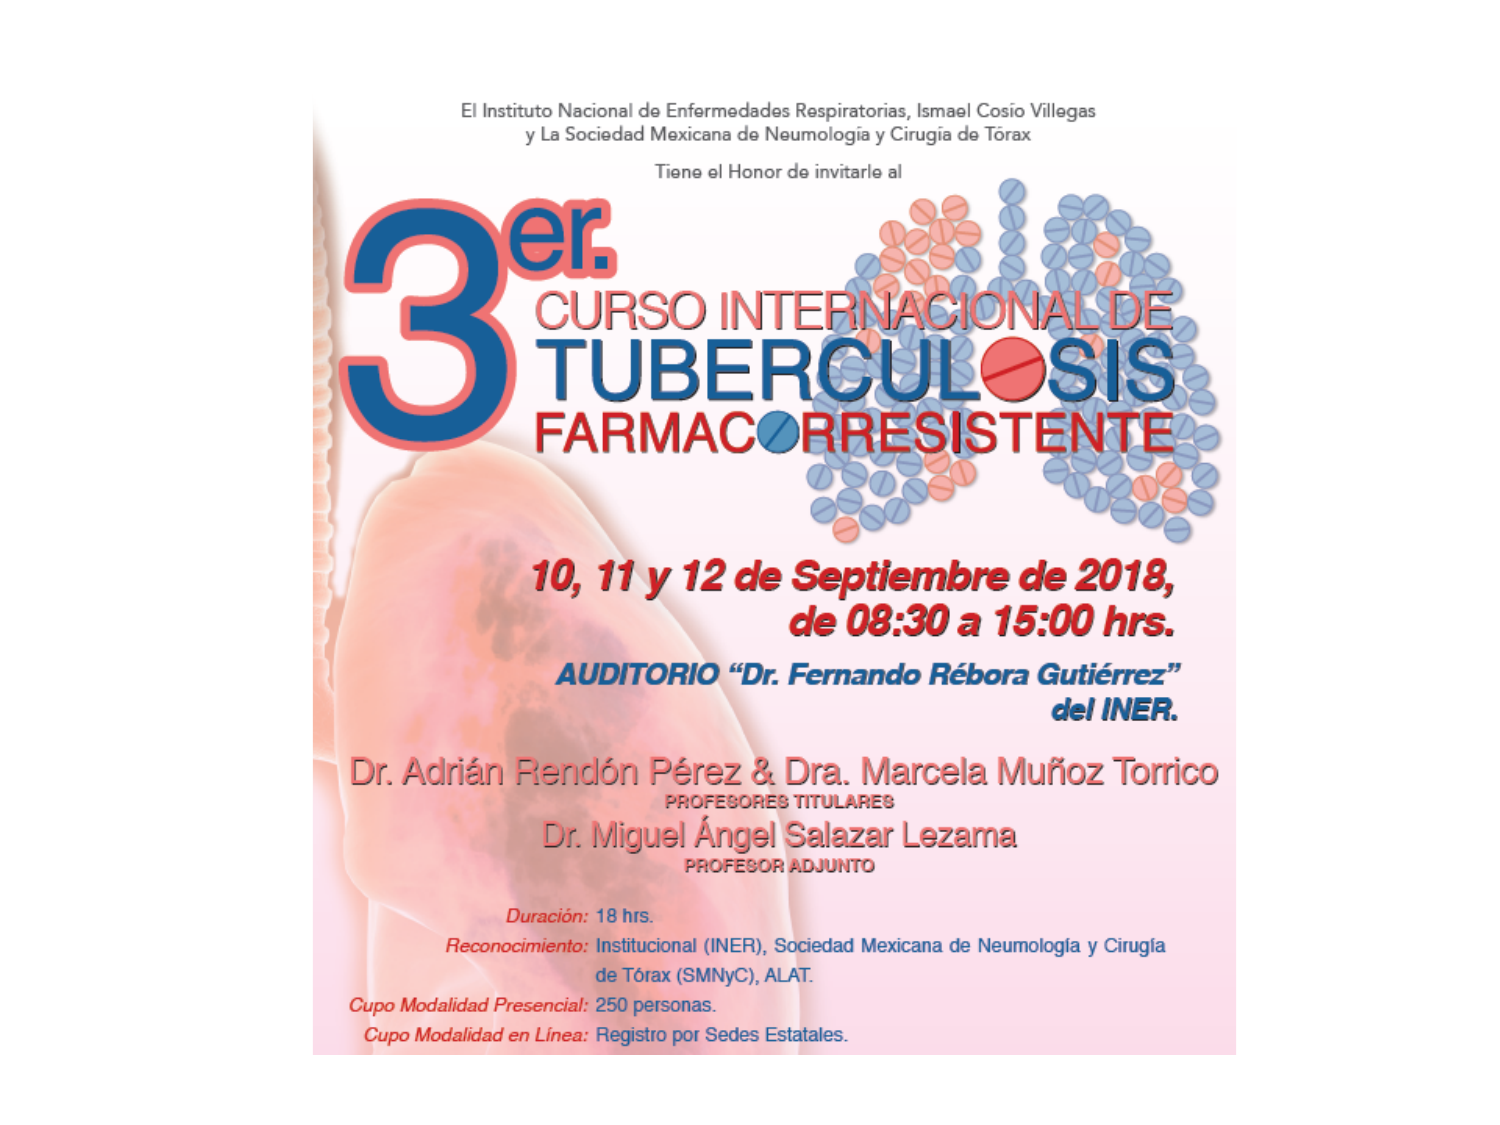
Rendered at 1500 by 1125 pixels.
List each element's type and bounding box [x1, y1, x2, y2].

picture [312, 89, 1237, 1055]
